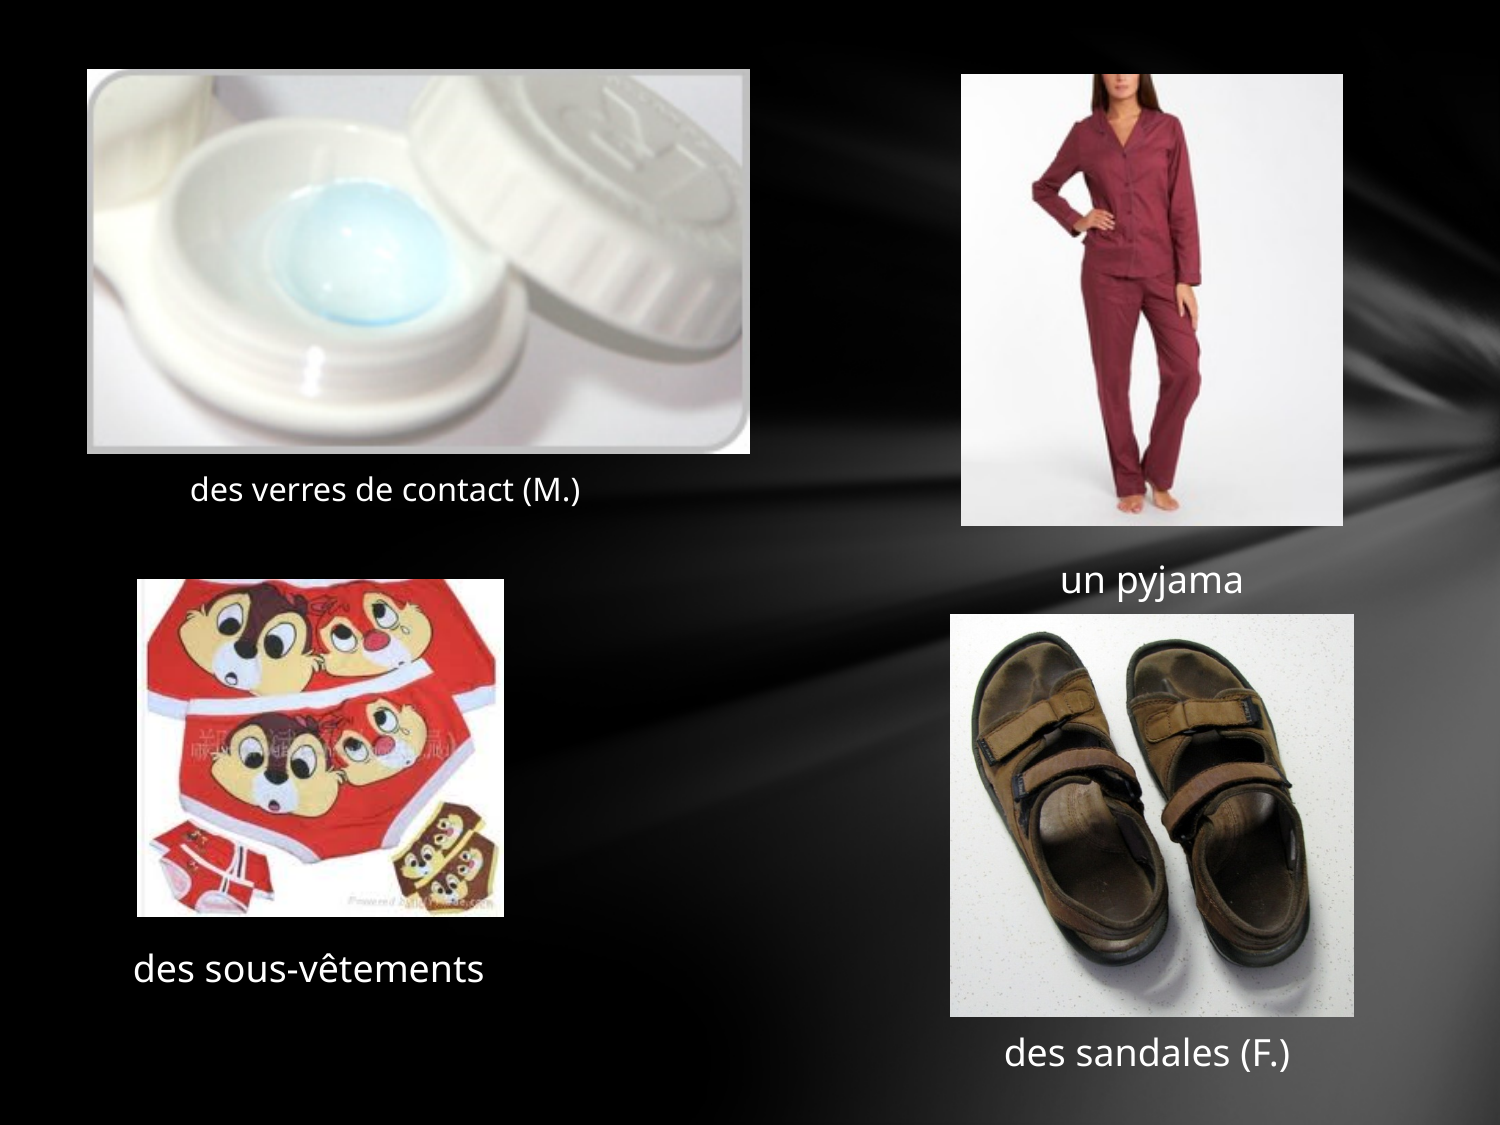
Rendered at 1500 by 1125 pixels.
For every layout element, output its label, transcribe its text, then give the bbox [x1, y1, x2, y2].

text_box des sous-vêtements [118, 937, 500, 998]
picture [950, 614, 1354, 1017]
picture [961, 74, 1343, 526]
text_box un pyjama [1045, 548, 1259, 609]
picture [87, 69, 751, 454]
title des verres de contact (M.) [174, 466, 613, 516]
picture [137, 578, 504, 917]
text_box des sandales (F.) [988, 1029, 1306, 1082]
